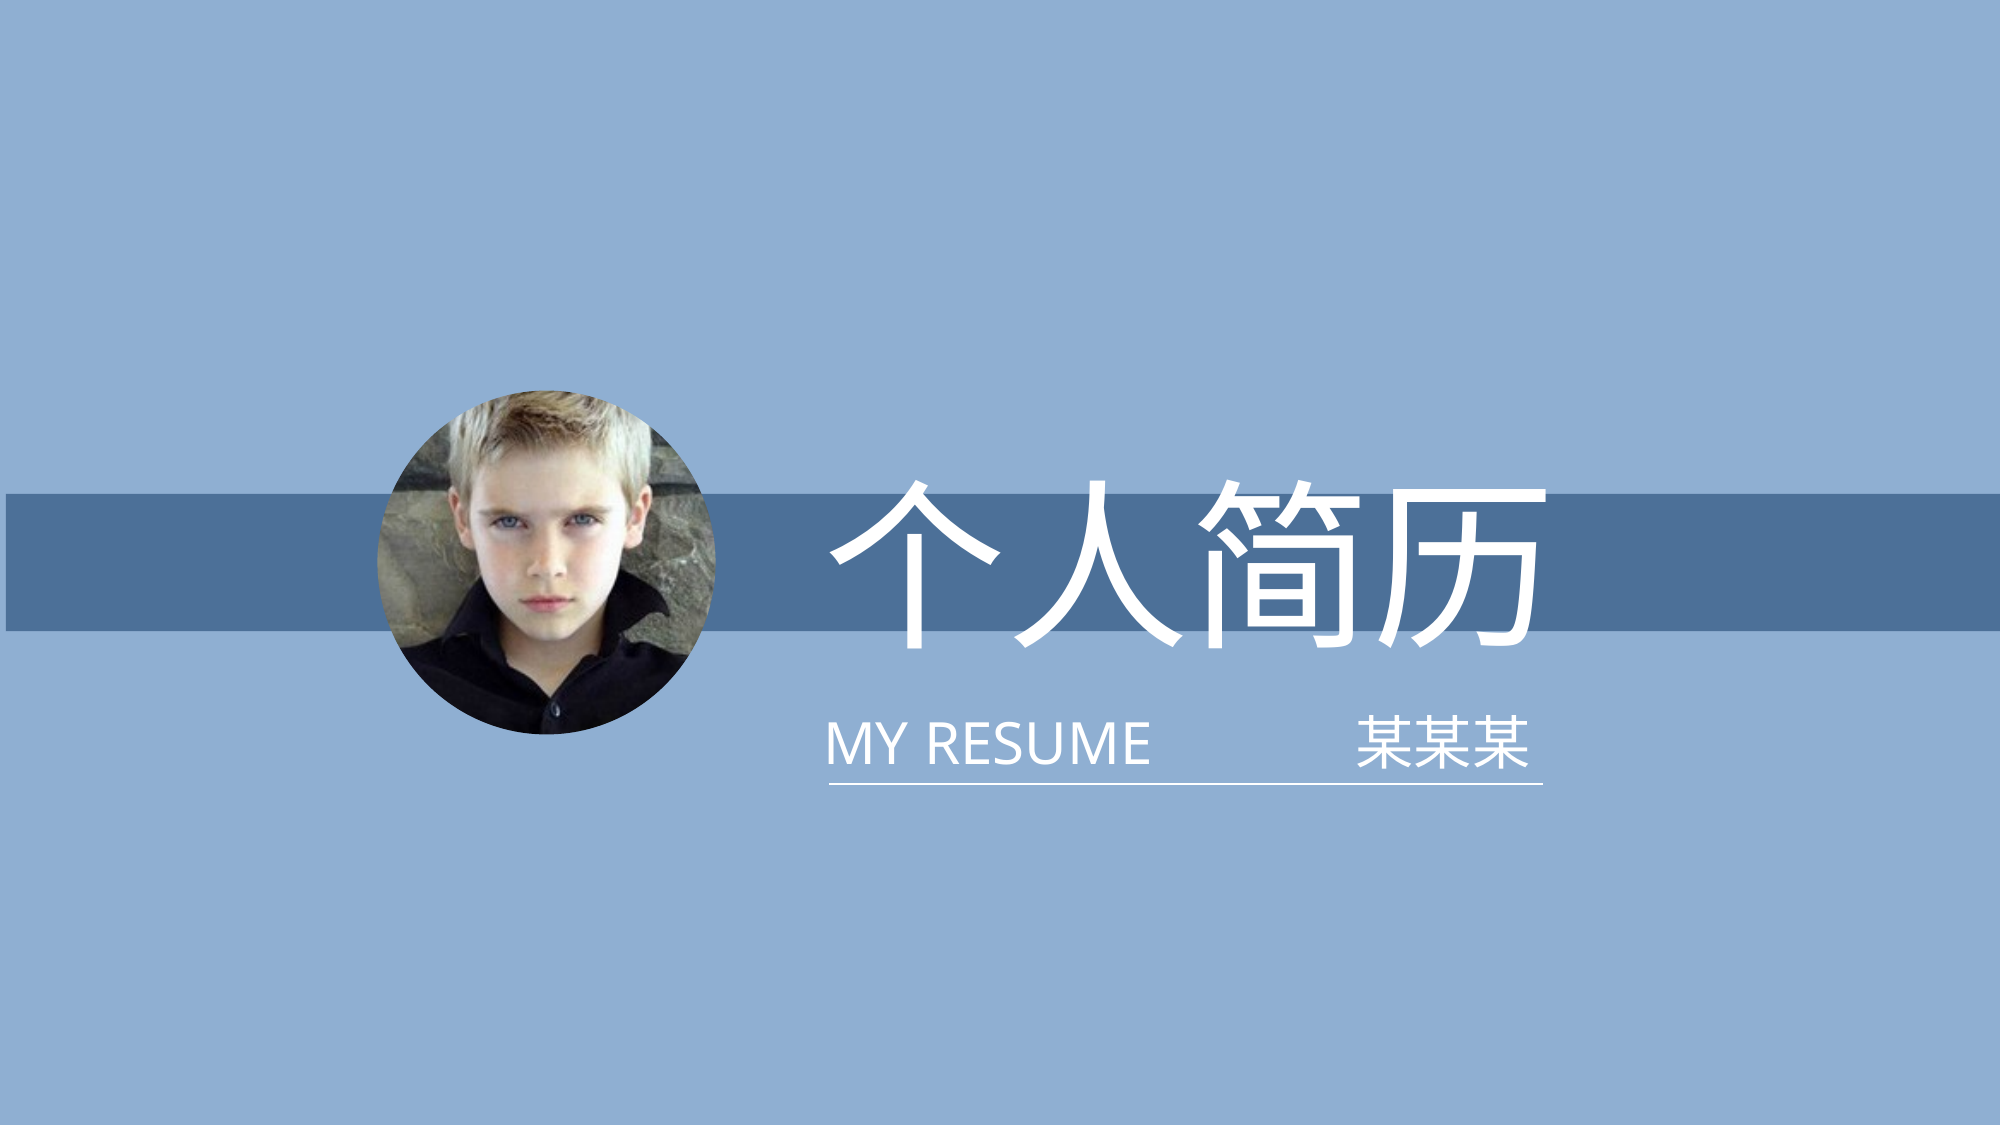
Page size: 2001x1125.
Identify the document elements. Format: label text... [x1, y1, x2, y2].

text_box [703, 493, 808, 632]
text_box 个人简历 [808, 443, 1587, 679]
text_box [376, 389, 717, 736]
text_box [1587, 493, 2000, 632]
text_box 某某某 [1341, 698, 1564, 784]
text_box [5, 493, 390, 632]
text_box MY RESUME [808, 698, 1239, 784]
